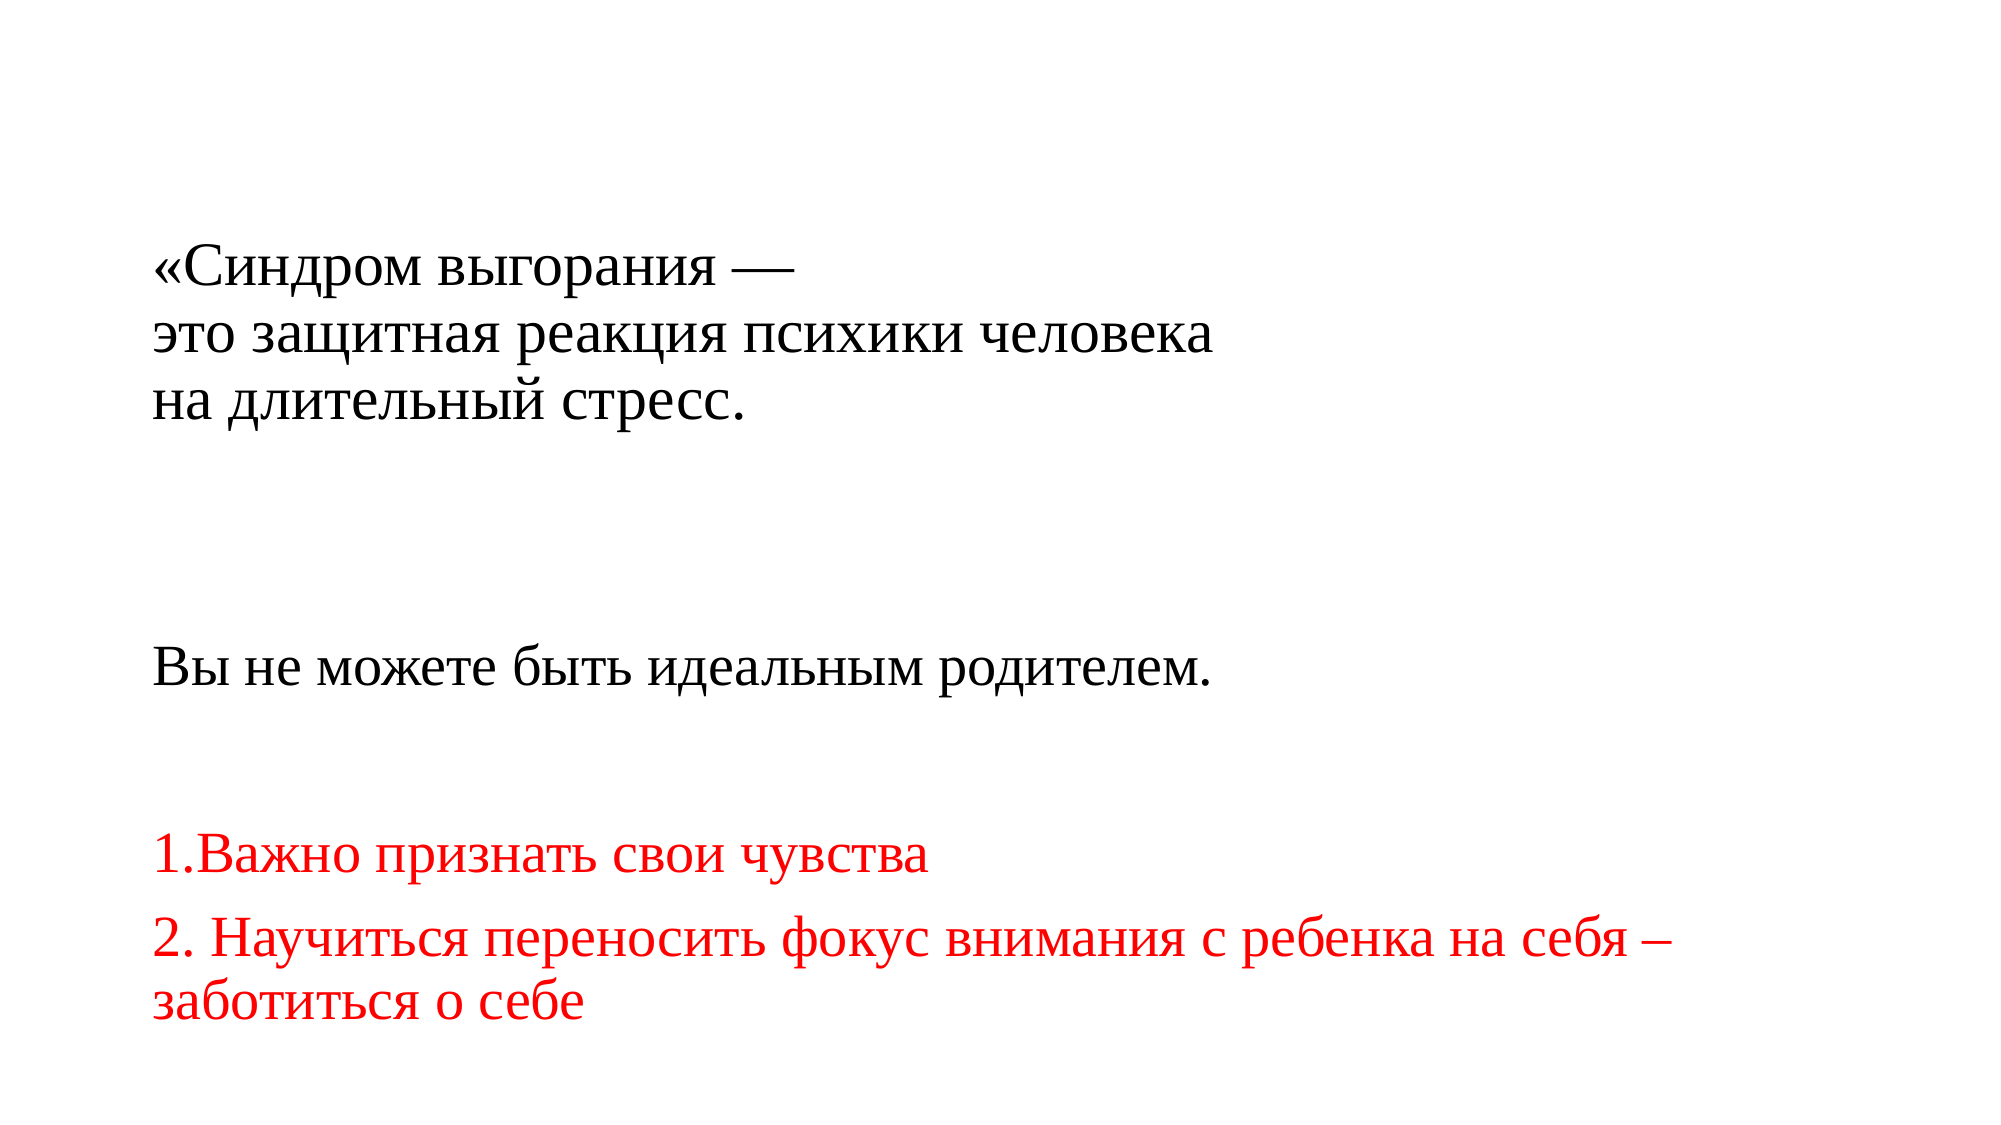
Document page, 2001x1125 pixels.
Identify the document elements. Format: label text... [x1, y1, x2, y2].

title «Синдром выгорания — это защитная реакция психики человека на длительный стресс. [137, 223, 1863, 442]
text_box Вы не можете быть идеальным родителем. [137, 628, 1863, 740]
list 1.Важно признать свои чувства 2. Научиться переносить фокус внимания с ребенка на себя – заботиться о себе [137, 814, 1863, 927]
